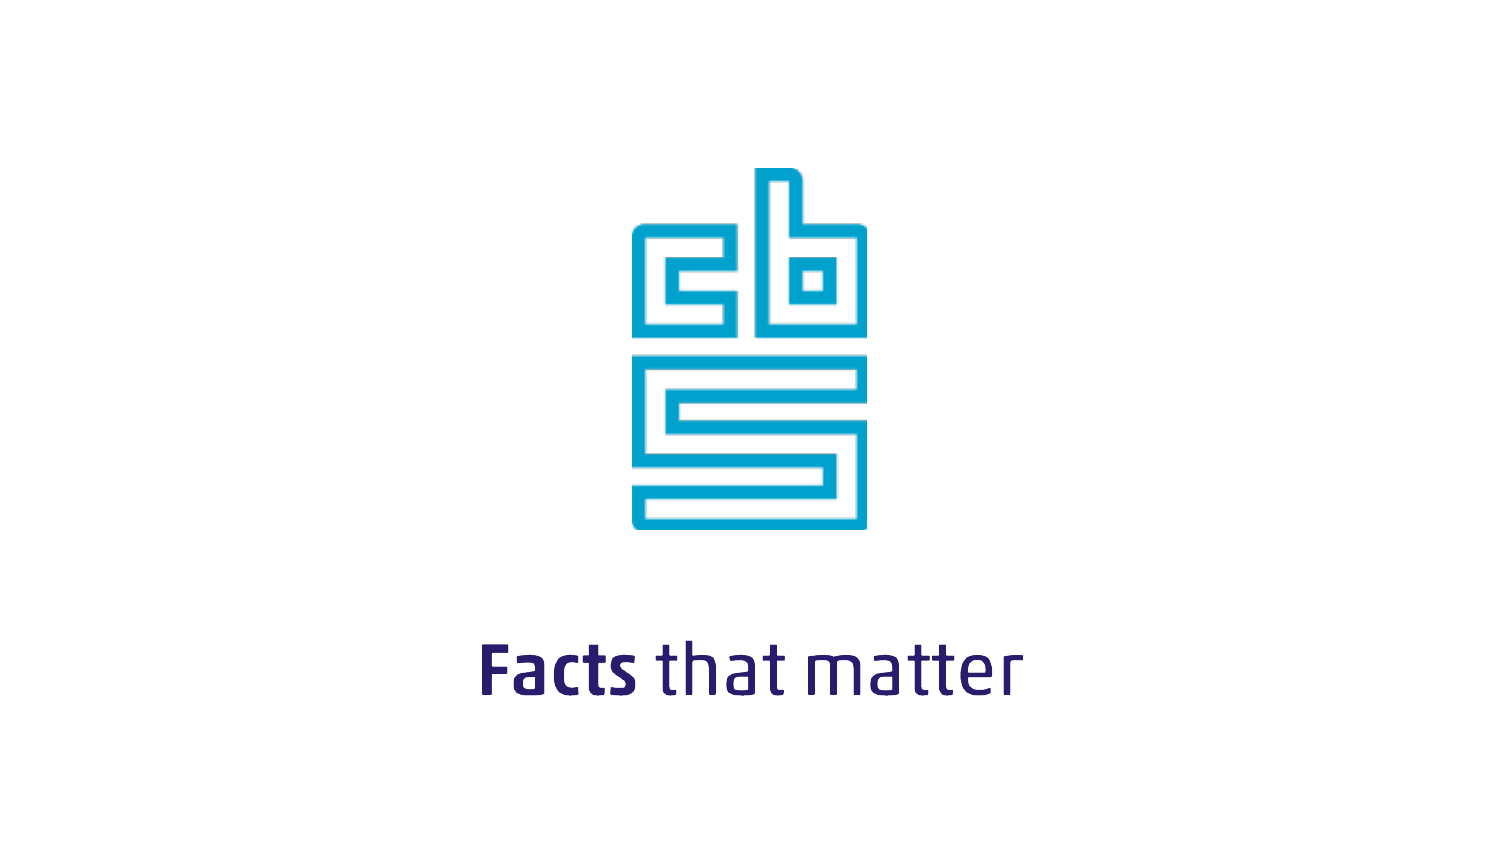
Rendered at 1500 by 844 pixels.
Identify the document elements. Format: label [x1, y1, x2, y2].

picture [161, 602, 1338, 741]
